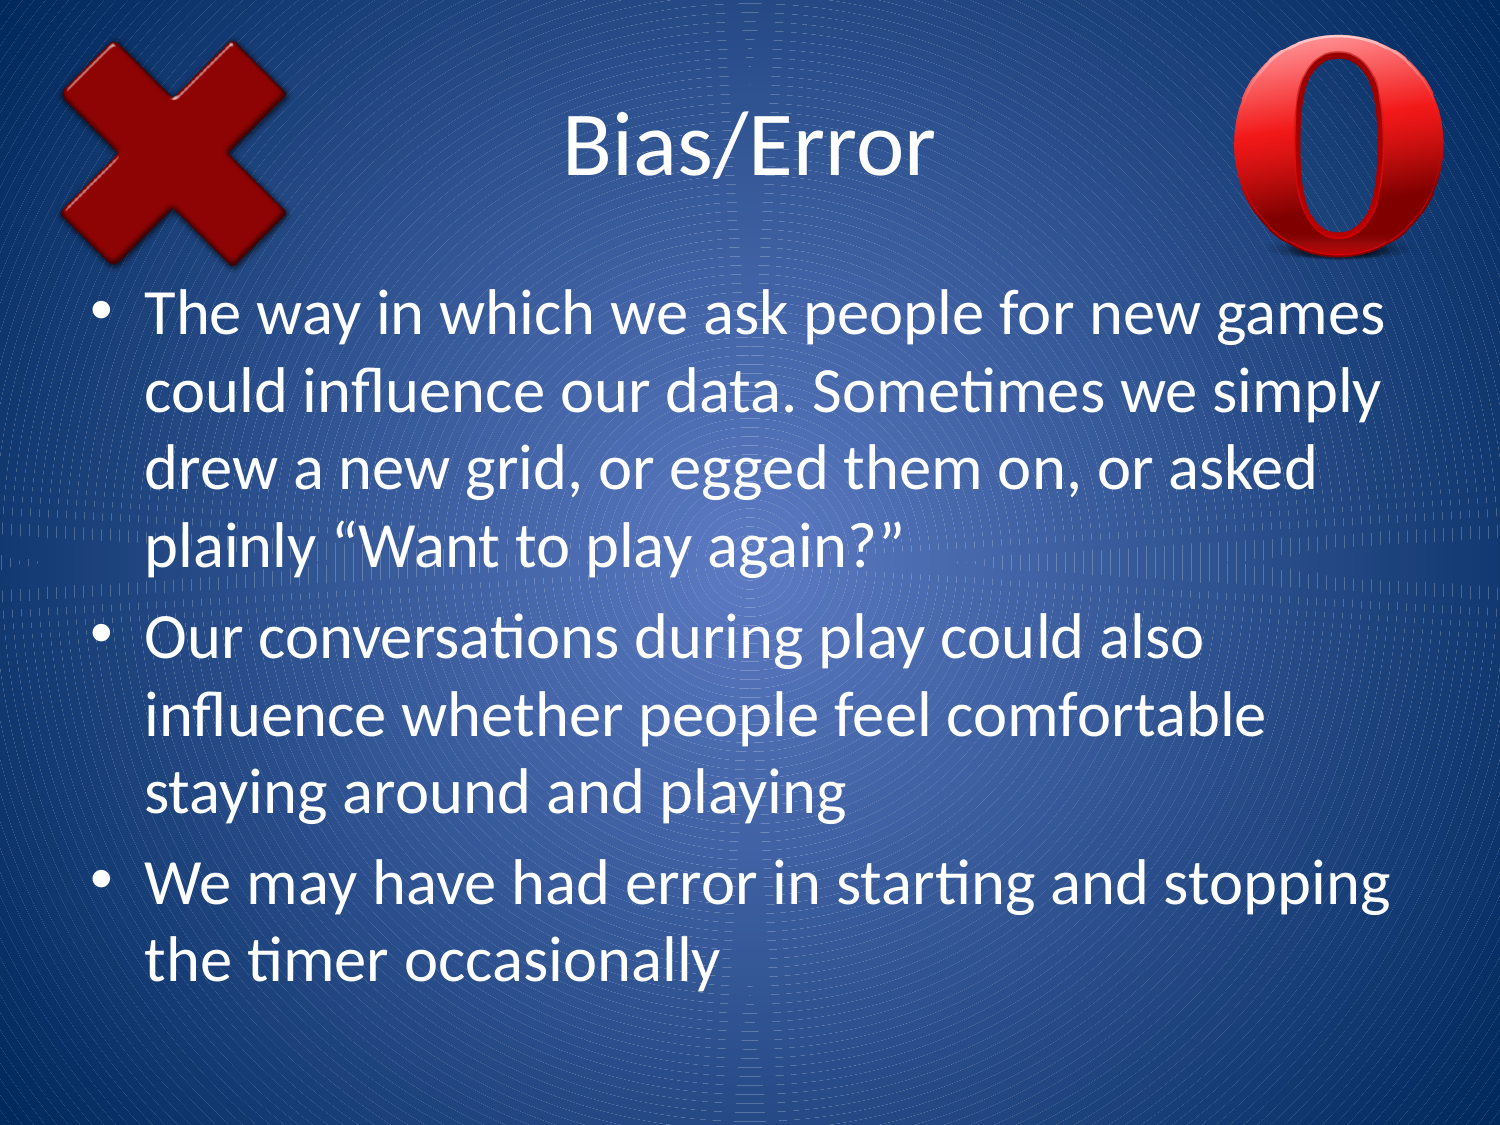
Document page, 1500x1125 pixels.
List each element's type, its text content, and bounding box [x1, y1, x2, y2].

picture [1214, 22, 1461, 270]
title Bias/Error [344, 44, 1209, 233]
picture [6, 0, 339, 318]
list The way in which we ask people for new games could influence our data. Sometimes we simply drew a new grid, or egged them on, or asked plainly “Want to play again?” Our conversations during play could also influence whether people feel comfortable staying around and playing We may have had error in starting and stopping the timer occasionally [74, 262, 1426, 1006]
